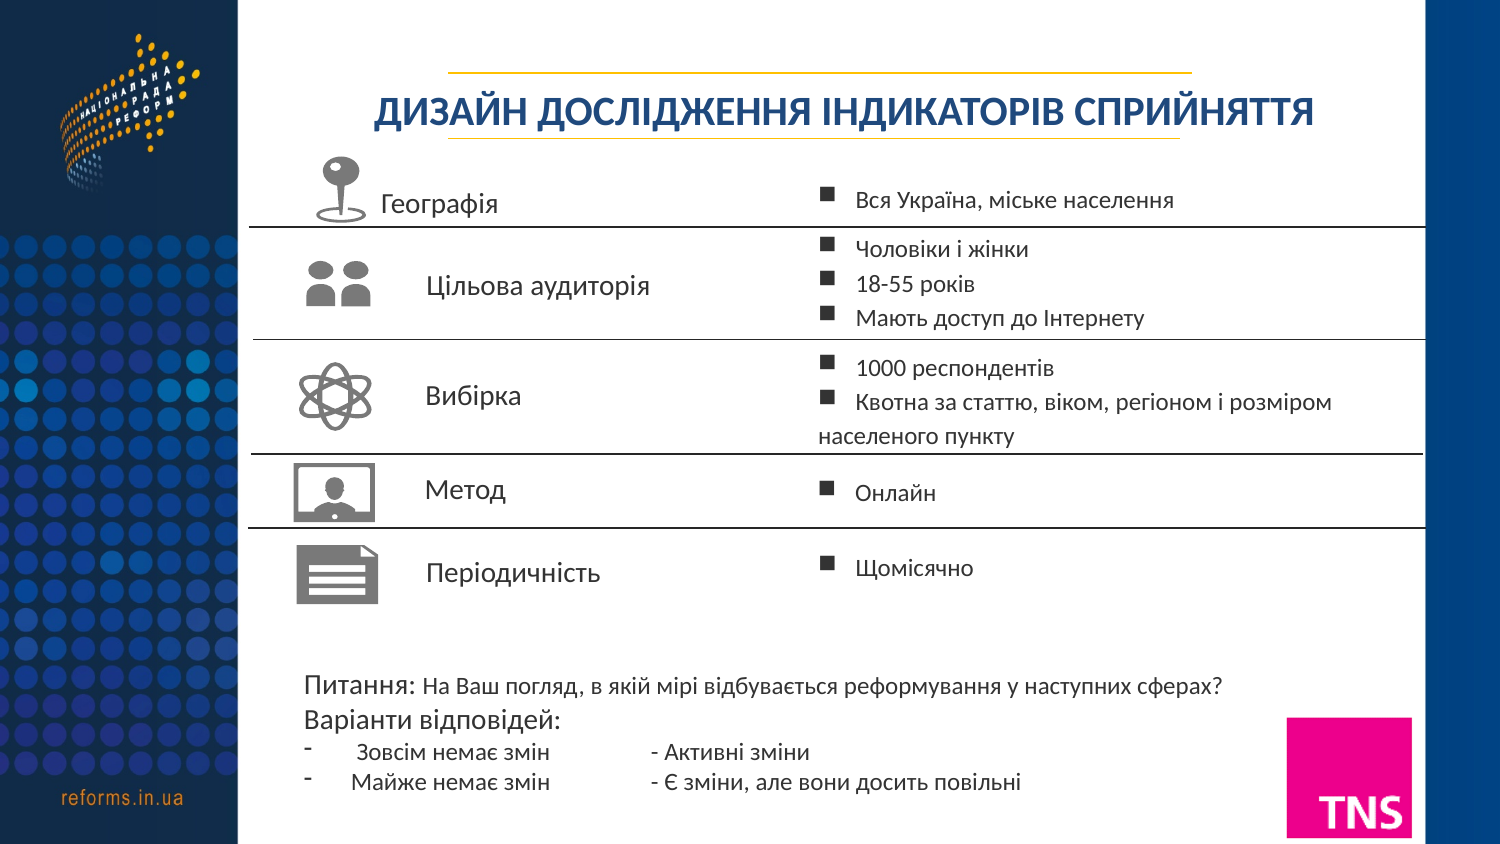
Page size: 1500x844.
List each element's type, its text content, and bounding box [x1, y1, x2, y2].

text_box Географія [366, 177, 603, 226]
text_box Питання: На Ваш погляд, в якій мірі відбувається реформування у наступних сферах? Варіанти відповідей: Зовсім немає змін - Активні зміни Майже немає змін - Є зміни, але вони досить повільні [289, 658, 1424, 803]
text_box Метод [409, 463, 785, 513]
text_box Щомісячно [803, 544, 1330, 590]
text_box Вся Україна, міське населення [803, 175, 1427, 221]
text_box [306, 260, 371, 307]
text_box 1000 респондентів Квотна за статтю, віком, регіоном і розміром населеного пункту [803, 346, 1426, 457]
text_box Вибірка [410, 372, 537, 420]
picture [0, 0, 1500, 844]
text_box Цільова аудиторія [411, 262, 666, 309]
text_box Періодичність [411, 545, 616, 596]
text_box [316, 156, 367, 223]
text_box ДИЗАЙН ДОСЛІДЖЕННЯ ІНДИКАТОРІВ СПРИЙНЯТТЯ [359, 76, 1330, 142]
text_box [293, 462, 376, 523]
text_box Онлайн [802, 469, 1424, 514]
text_box Чоловіки і жінки 18-55 років Мають доступ до Інтернету [803, 225, 1436, 339]
text_box [296, 545, 379, 605]
text_box [299, 362, 372, 431]
